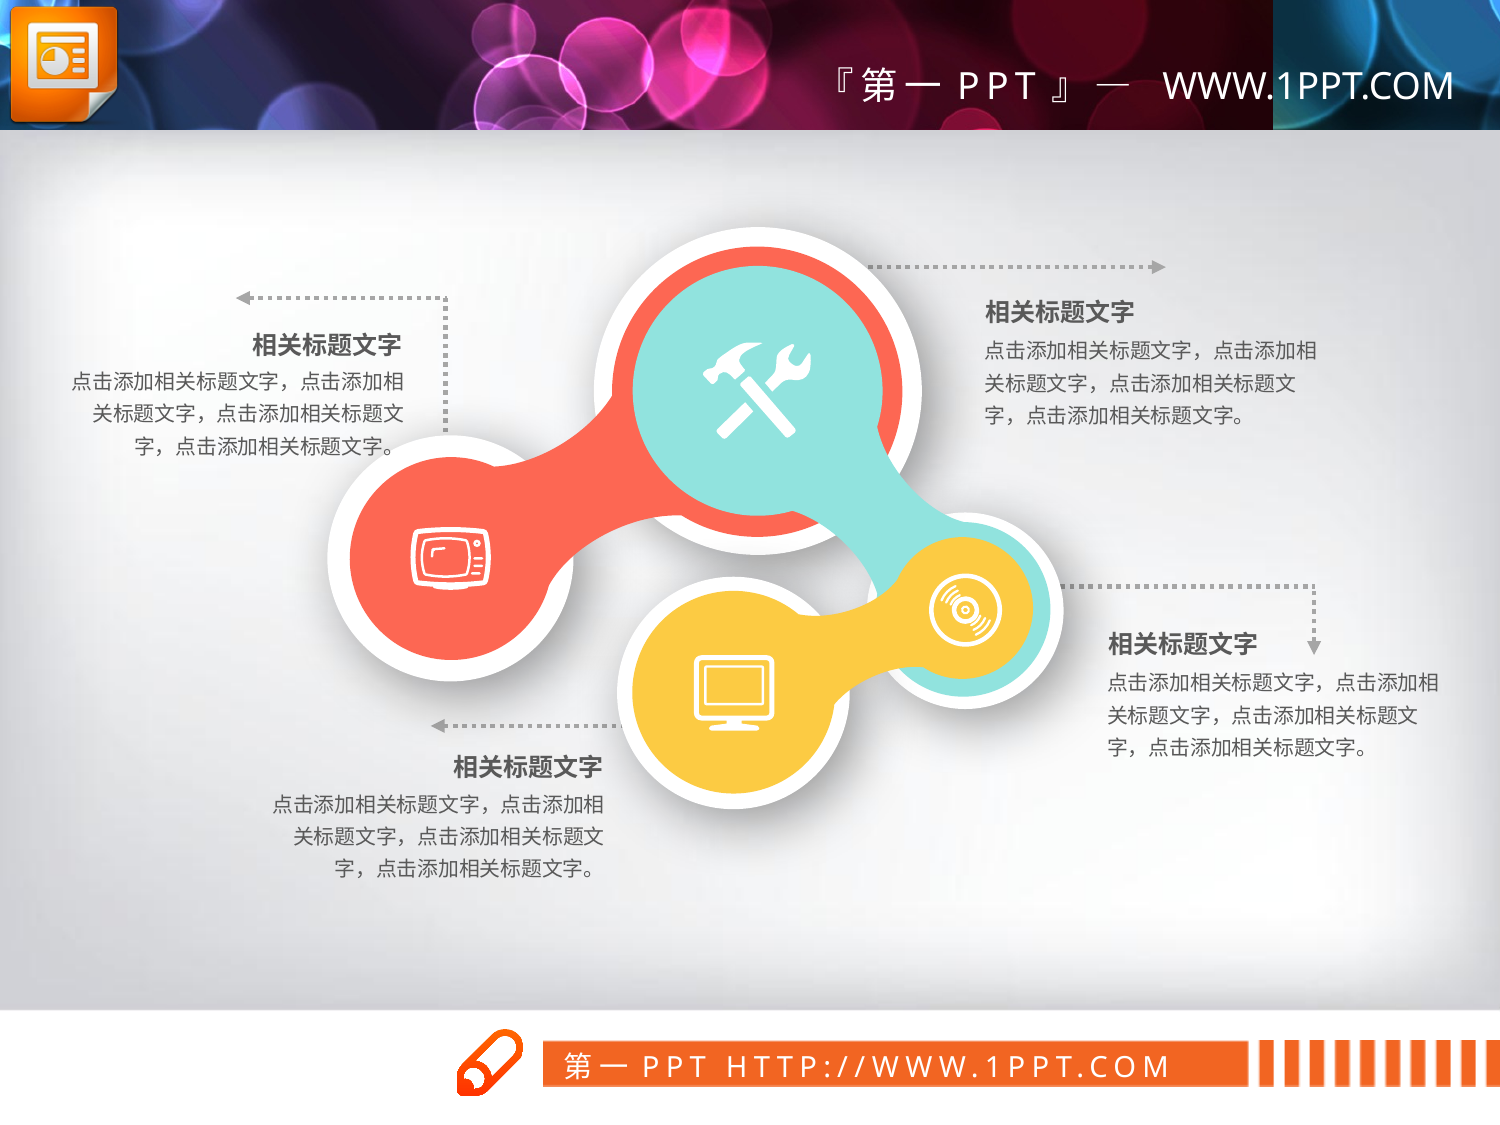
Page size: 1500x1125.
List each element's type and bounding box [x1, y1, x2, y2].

picture [543, 1040, 1500, 1087]
text_box [235, 297, 322, 311]
text_box [327, 226, 1109, 810]
text_box [1092, 611, 1465, 766]
text_box [1113, 586, 1315, 610]
text_box [969, 279, 1345, 434]
text_box [253, 735, 620, 887]
picture [0, 0, 1500, 1012]
text_box [52, 312, 419, 465]
